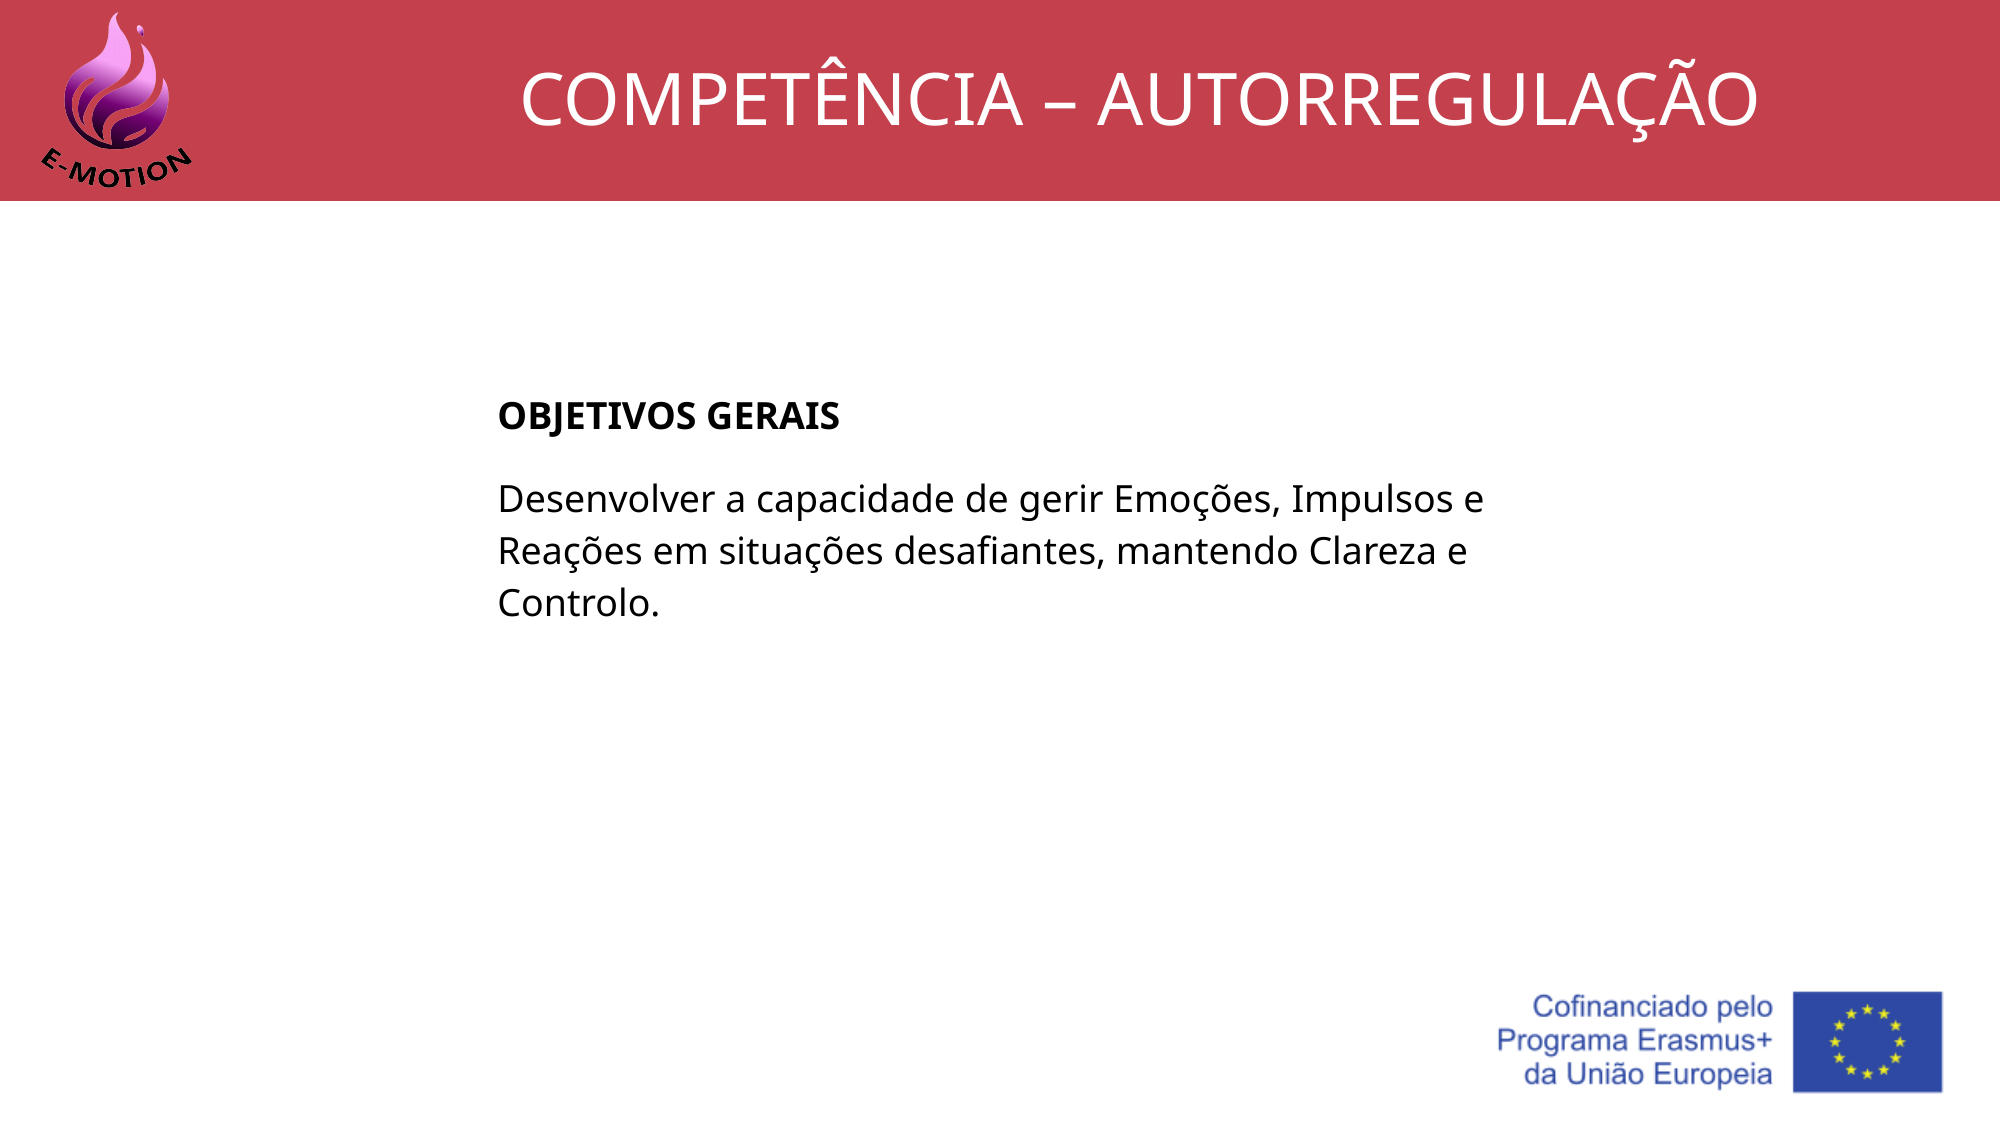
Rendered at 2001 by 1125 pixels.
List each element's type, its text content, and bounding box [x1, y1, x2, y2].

text_box OBJETIVOS GERAIS Desenvolver a capacidade de gerir Emoções, Impulsos e Reações em situações desafiantes, mantendo Clareza e Controlo. [482, 385, 1532, 708]
text_box COMPETÊNCIA – AUTORREGULAÇÃO [289, 55, 1778, 207]
picture [0, 0, 253, 247]
picture [1396, 955, 2000, 1125]
